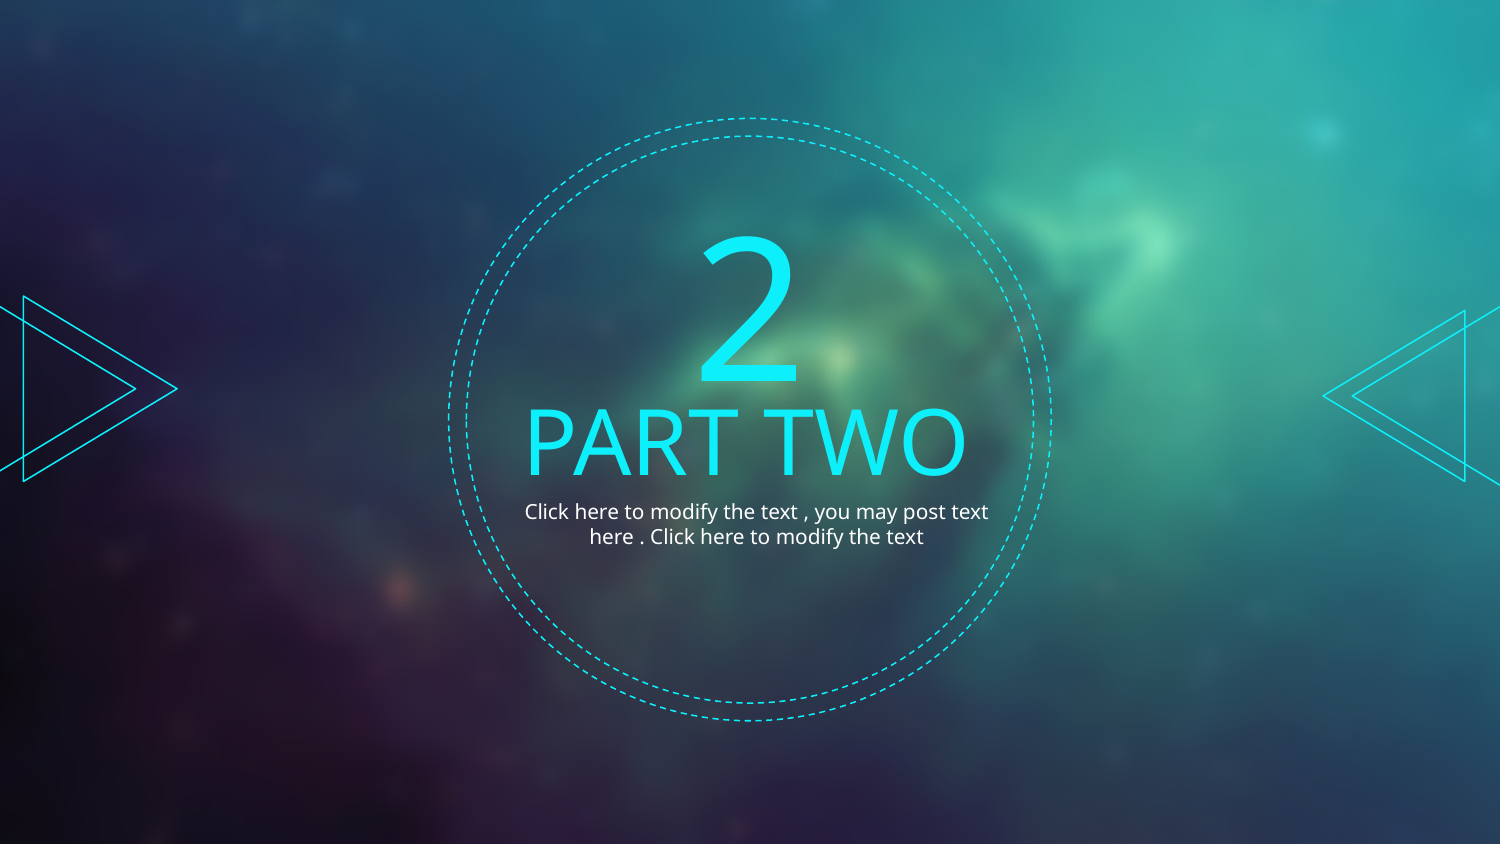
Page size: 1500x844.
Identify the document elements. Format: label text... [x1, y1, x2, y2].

text_box [576, 116, 927, 173]
text_box [464, 429, 1035, 706]
text_box [605, 134, 895, 173]
text_box [21, 294, 180, 484]
text_box [1320, 308, 1468, 484]
text_box [0, 304, 21, 474]
text_box [1350, 304, 1500, 488]
text_box [446, 402, 1054, 723]
picture [0, 0, 1500, 844]
text_box 2 [448, 173, 1052, 429]
